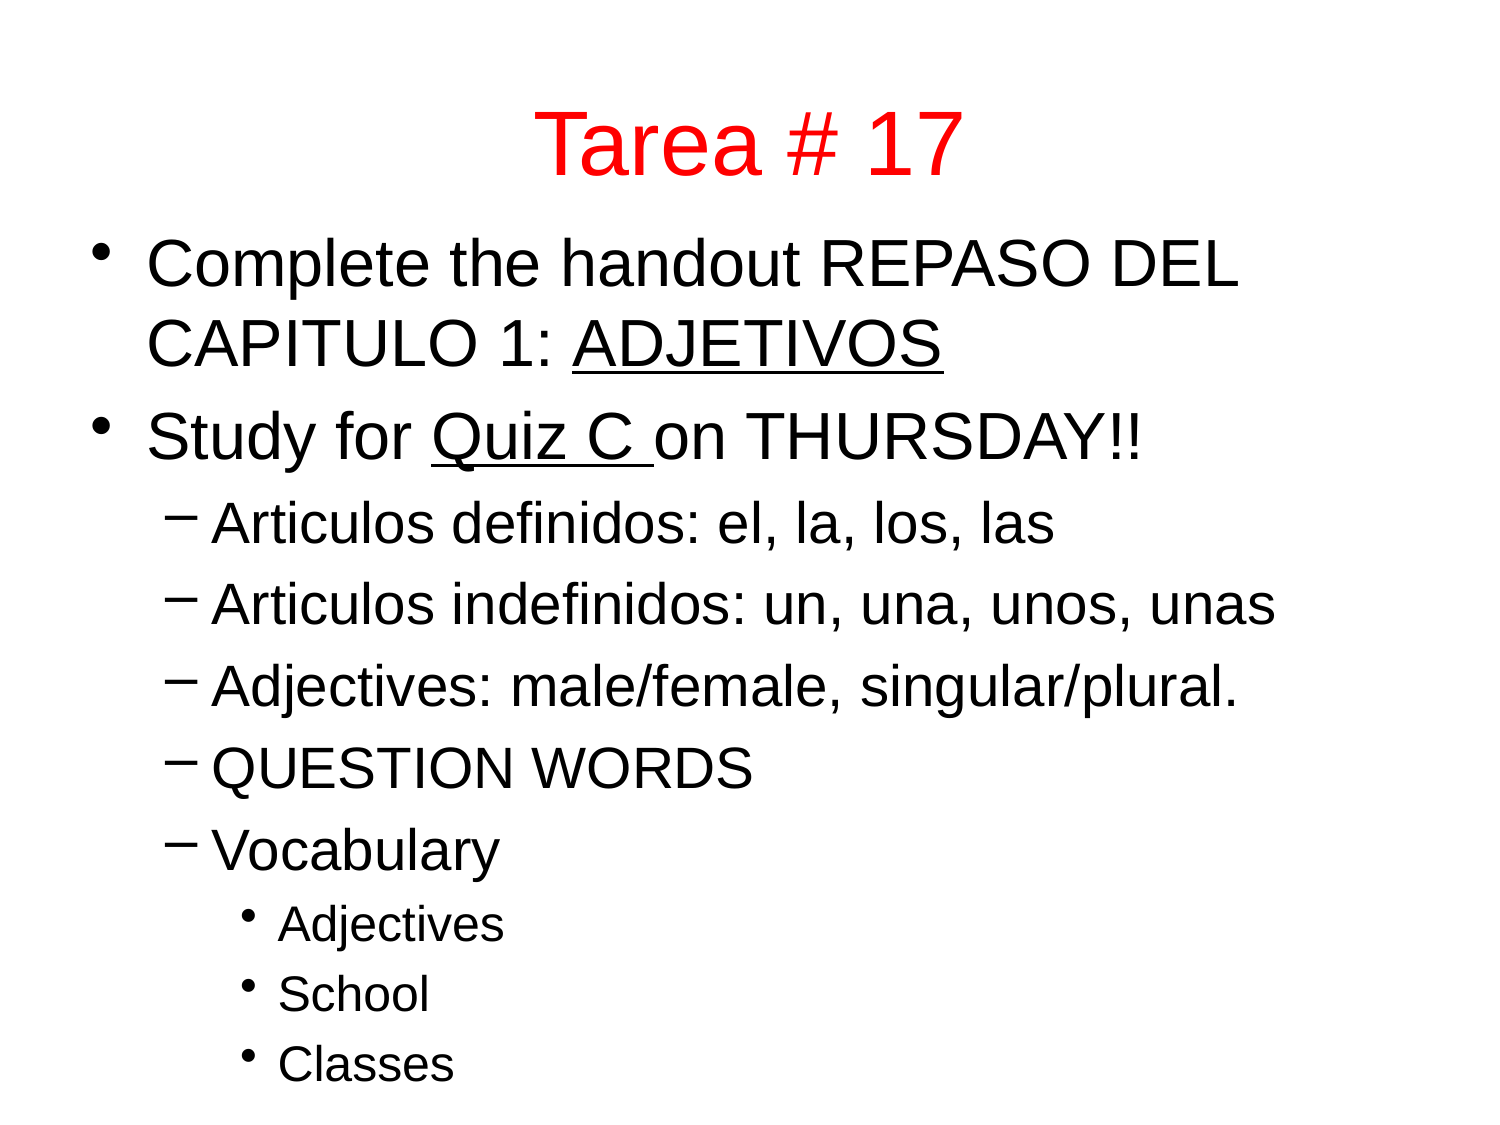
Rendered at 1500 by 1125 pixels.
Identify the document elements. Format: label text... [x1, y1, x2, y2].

title Tarea # 17 [75, 45, 1425, 212]
list Complete the handout REPASO DEL CAPITULO 1: ADJETIVOS Study for Quiz C on THURSDAY!! Articulos definidos: el, la, los, las Articulos indefinidos: un, una, unos, unas Adjectives: male/female, singular/plural. QUESTION WORDS Vocabulary Adjectives School Classes [75, 212, 1425, 955]
